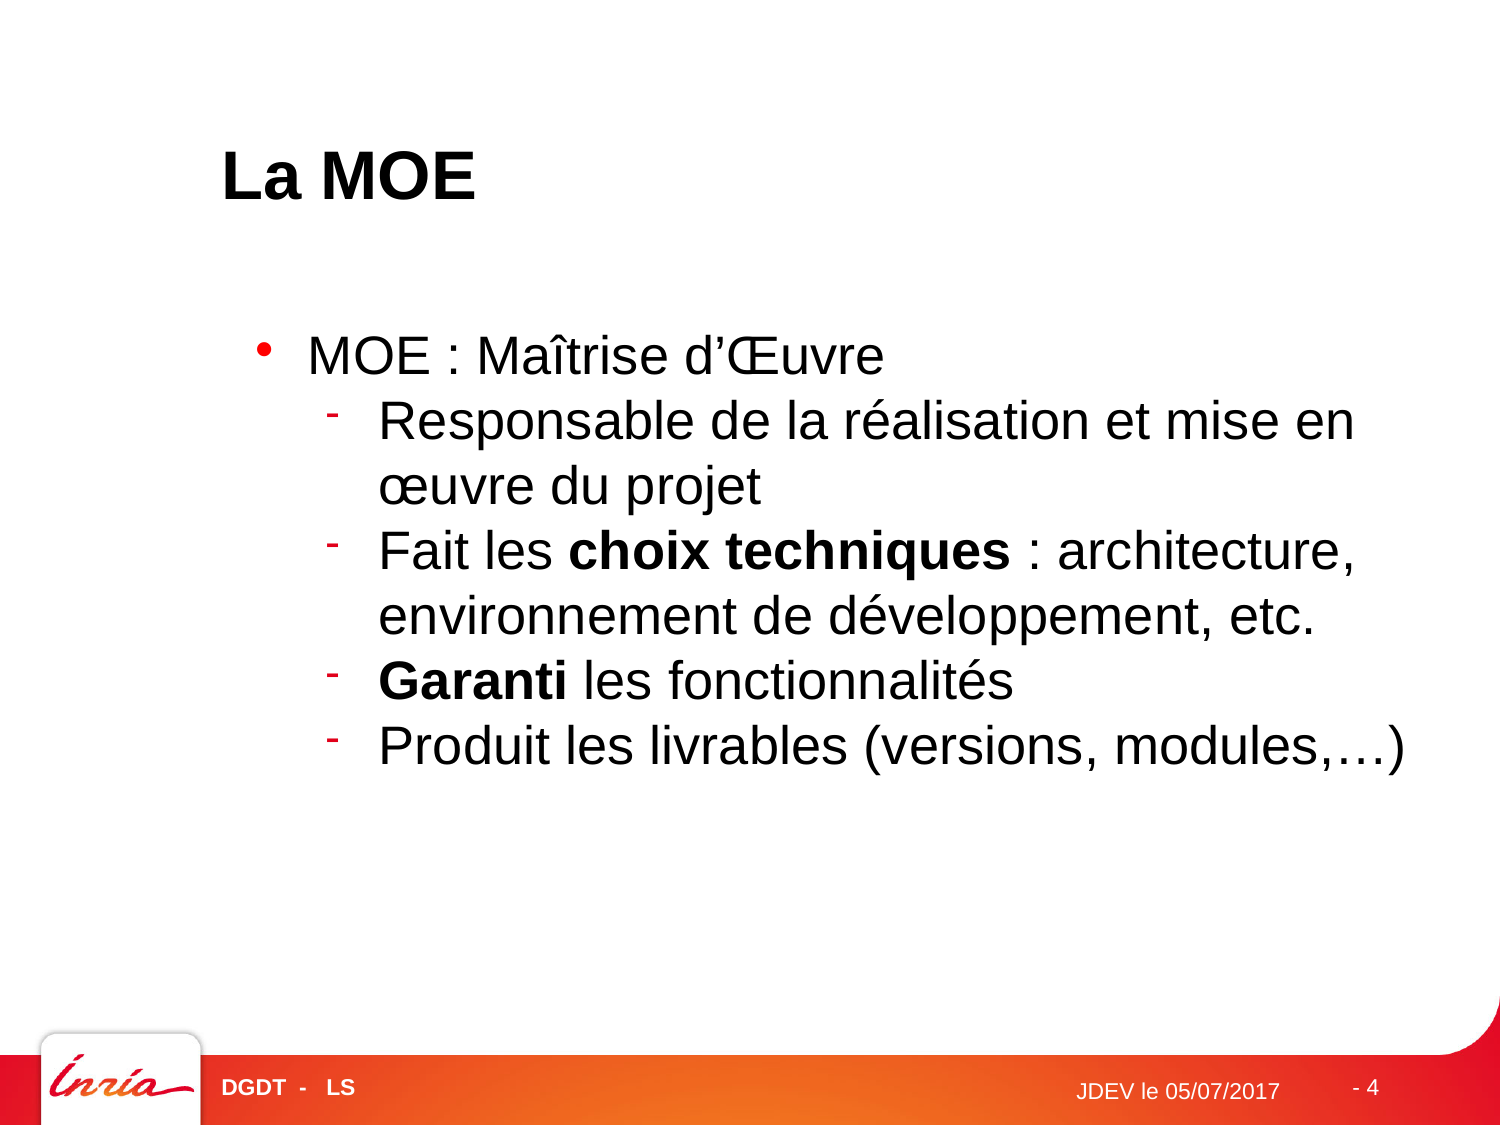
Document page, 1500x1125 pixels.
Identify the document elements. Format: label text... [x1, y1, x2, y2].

text_box La MOE [221, 77, 1458, 266]
text_box JDEV le 05/07/2017 [950, 1067, 1281, 1113]
text_box DGDT - LS [221, 1064, 514, 1109]
text_box MOE : Maîtrise d’Œuvre Responsable de la réalisation et mise en œuvre du projet Fait les choix techniques : architecture, environnement de développement, etc. Garanti les fonctionnalités Produit les livrables (versions, modules,…) [222, 312, 1460, 870]
text_box - 4 [1352, 1064, 1439, 1109]
picture [0, 947, 1500, 1125]
